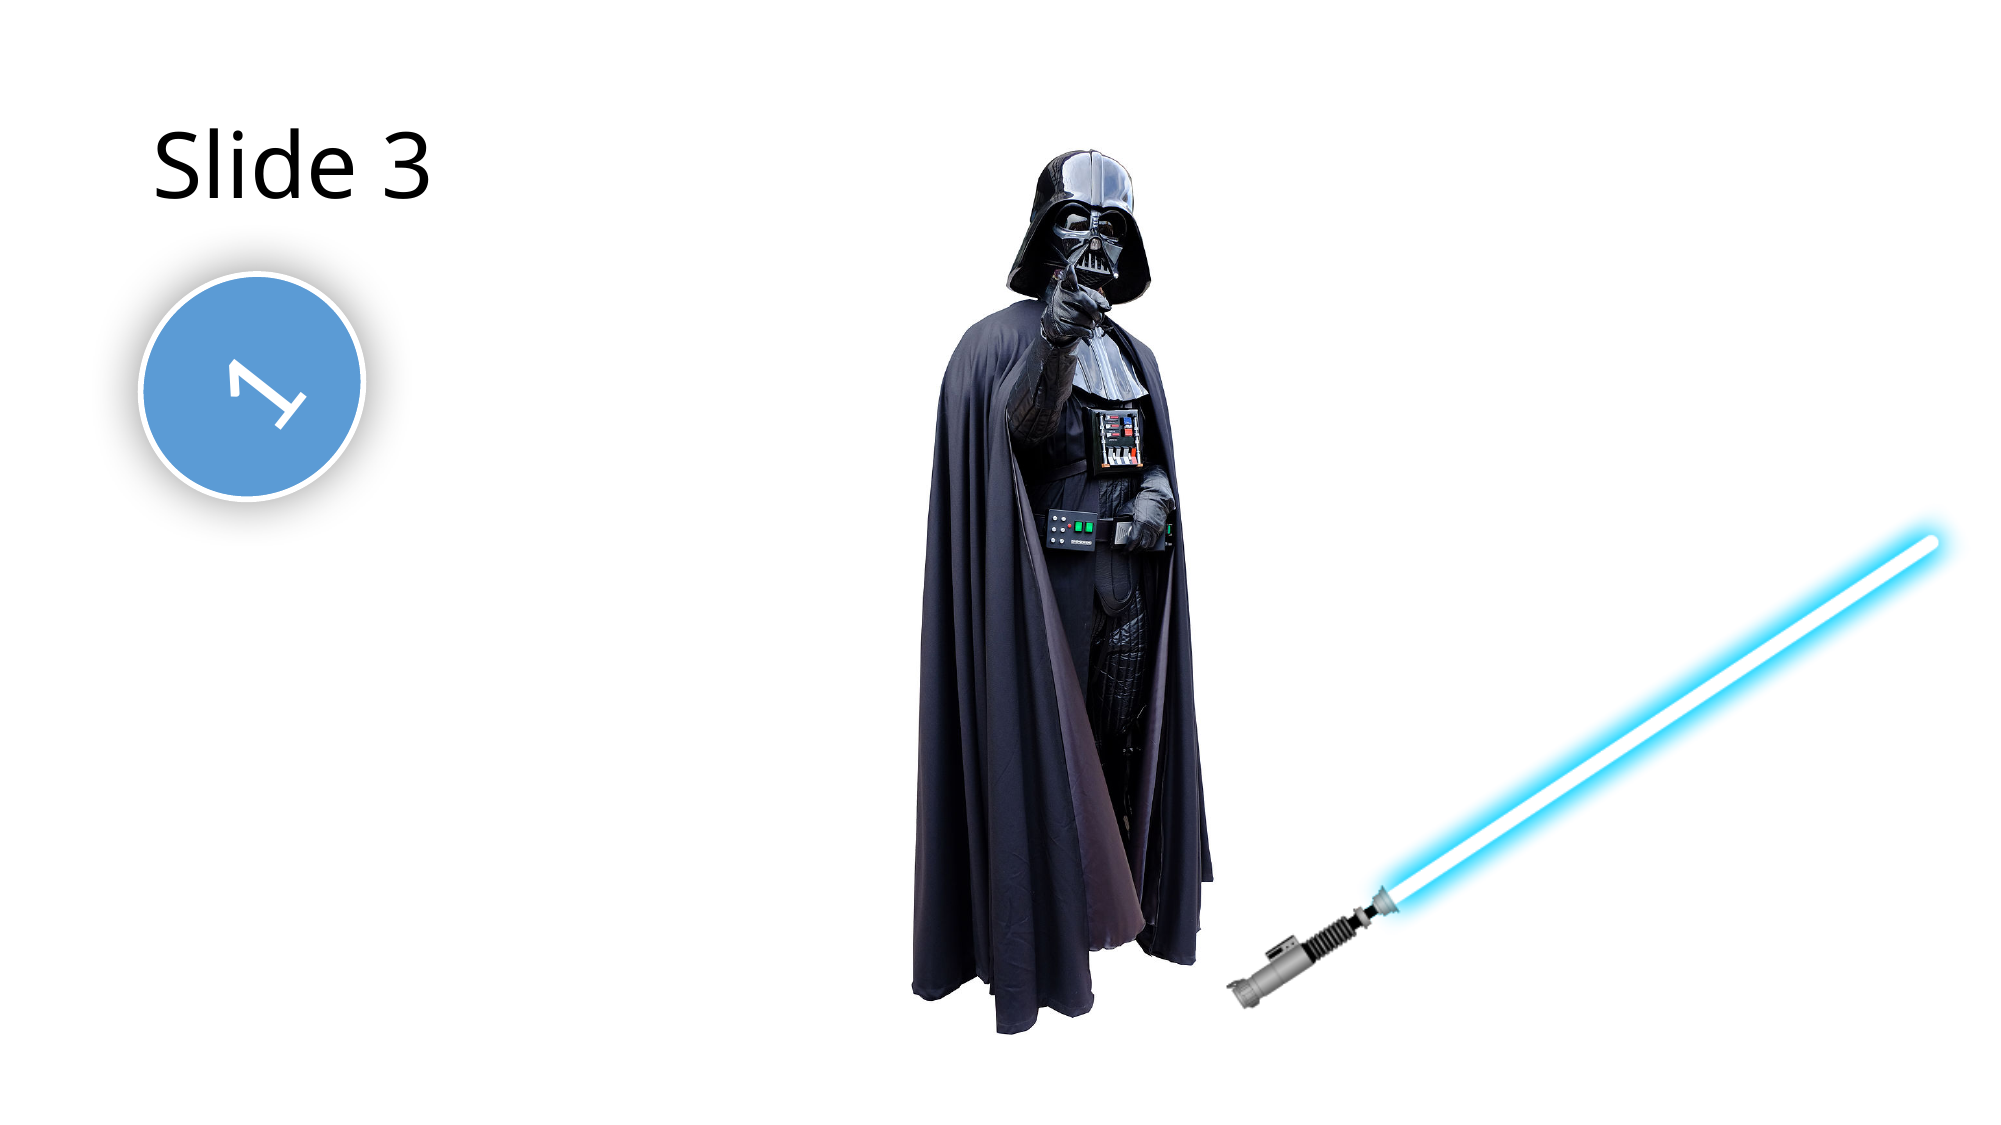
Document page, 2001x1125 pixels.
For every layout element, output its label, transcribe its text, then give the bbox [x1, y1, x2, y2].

title Slide 3 [137, 59, 1863, 278]
text_box 1 [139, 273, 365, 501]
picture [806, 116, 1975, 1057]
